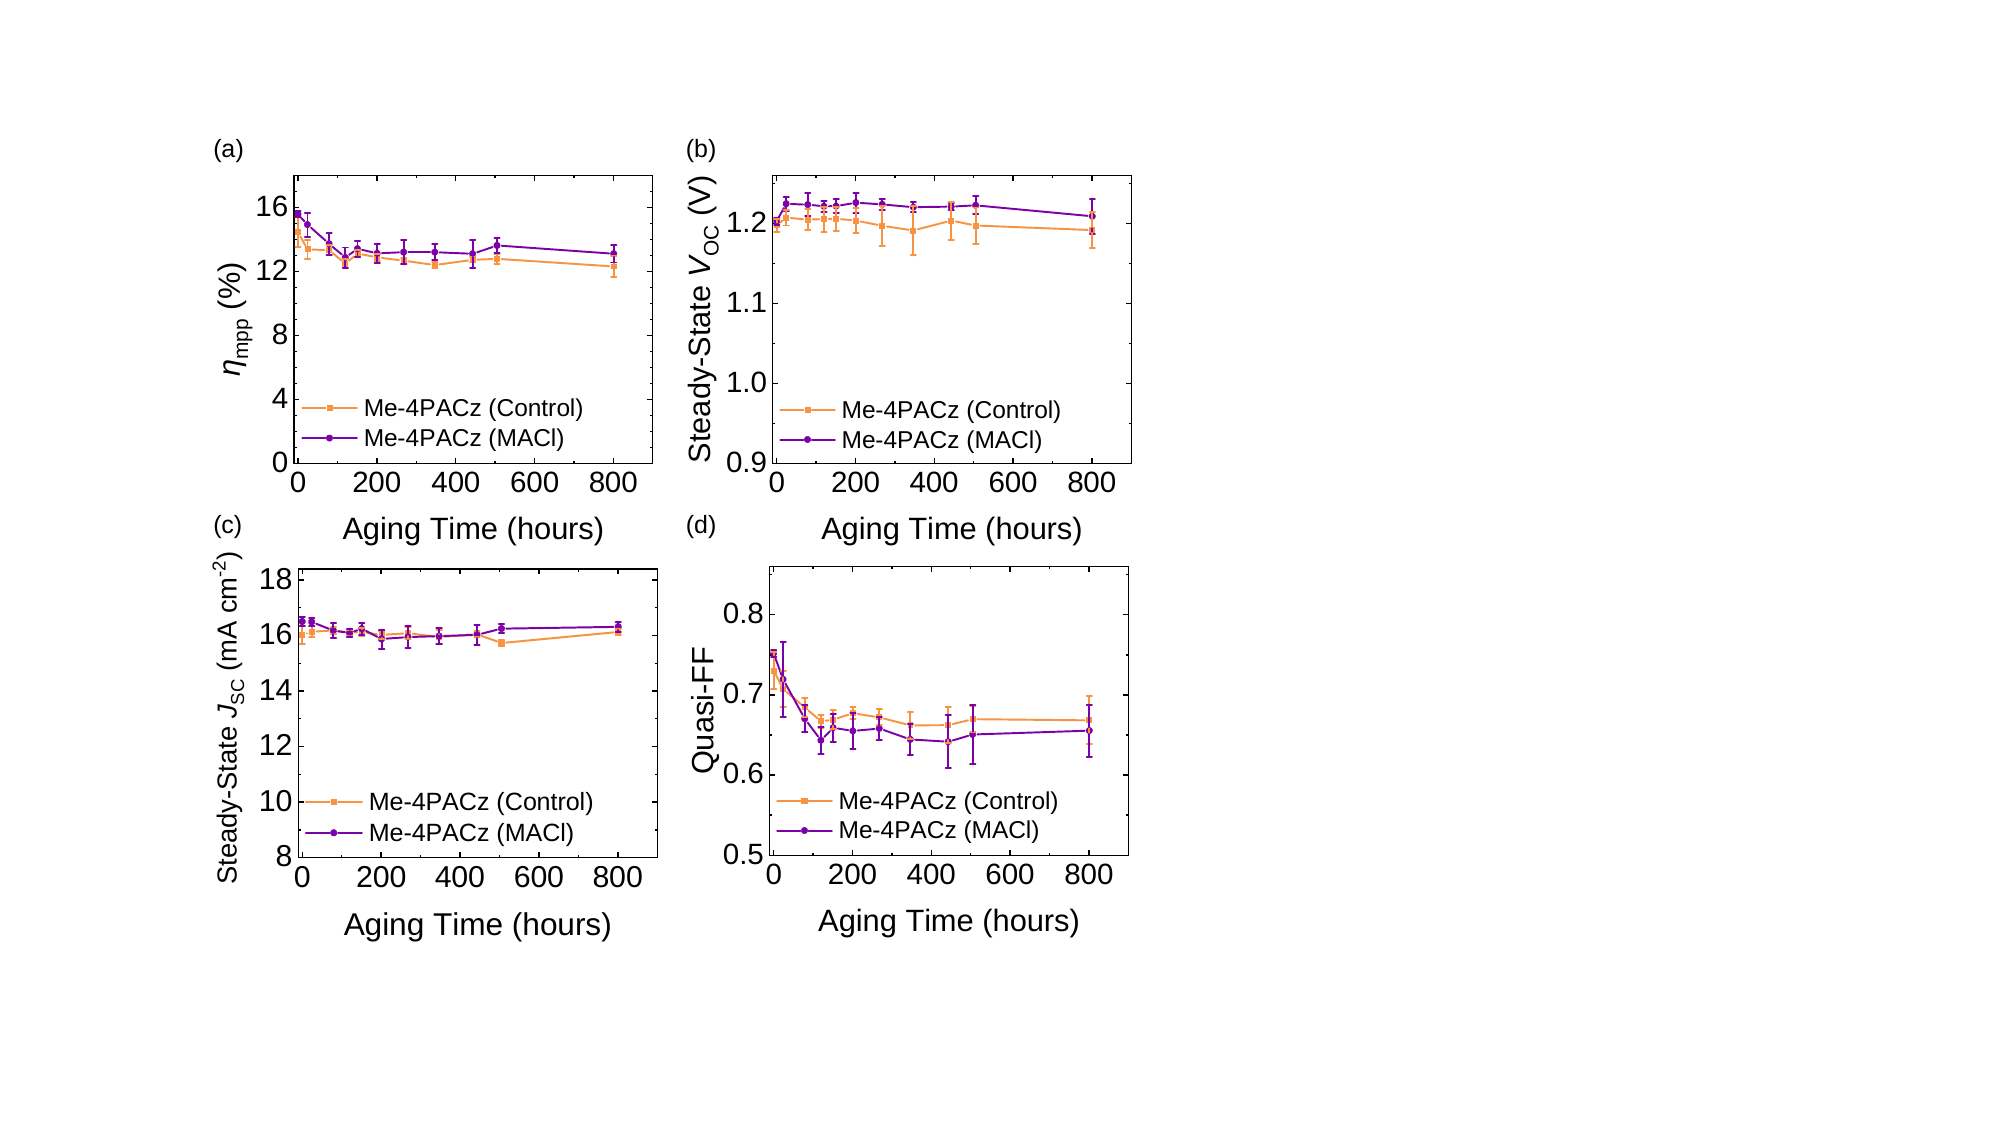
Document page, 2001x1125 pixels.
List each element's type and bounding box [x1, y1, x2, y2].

text_box [172, 125, 1168, 947]
